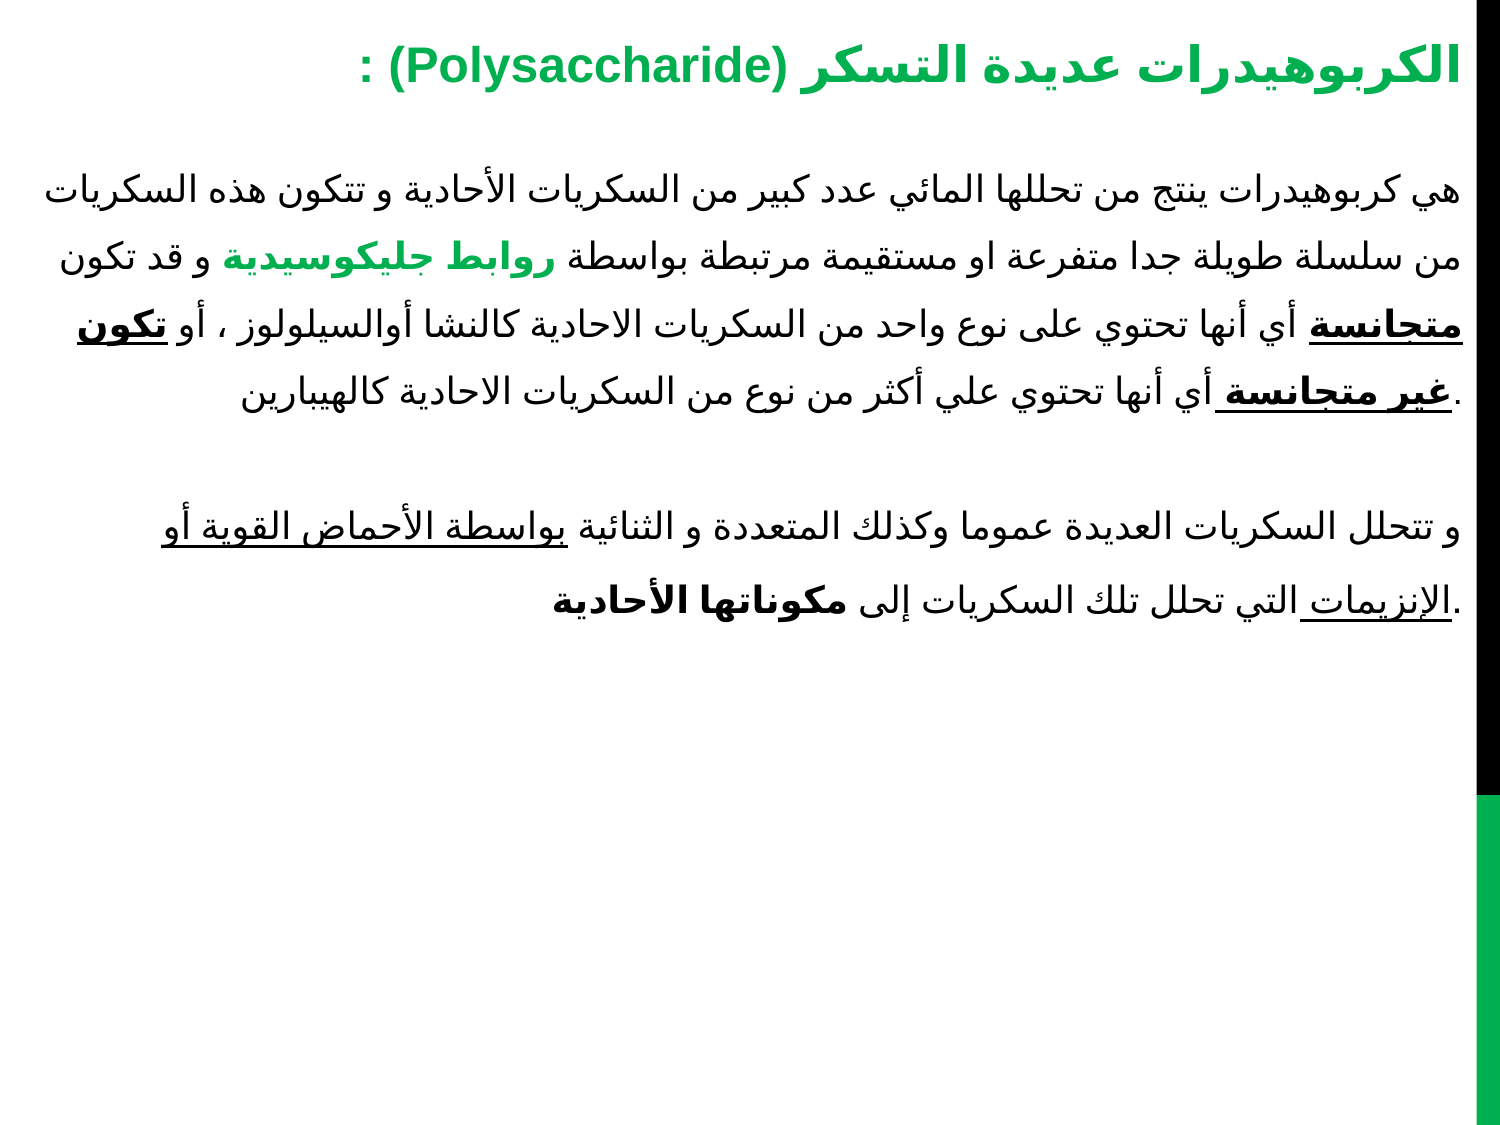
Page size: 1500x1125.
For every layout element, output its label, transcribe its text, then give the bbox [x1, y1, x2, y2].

text_box : (Polysaccharide) الكربوهيدرات عديدة التسكر هي كربوهيدرات ينتج من تحللها المائي عدد كبير من السكريات الأحادية و تتكون هذه السكريات من سلسلة طويلة جدا متفرعة او مستقيمة مرتبطة بواسطة روابط جليكوسيدية و قد تكون متجانسة أي أنها تحتوي على نوع واحد من السكريات الاحادية كالنشا أوالسيلولوز ، أو تكون غير متجانسة أي أنها تحتوي علي أكثر من نوع من السكريات الاحادية كالهيبارين. و تتحلل السكريات العديدة عموما وكذلك المتعددة و الثنائية بواسطة الأحماض القوية أو الإنزيمات التي تحلل تلك السكريات إلى مكوناتها الأحادية. [0, 24, 1478, 630]
